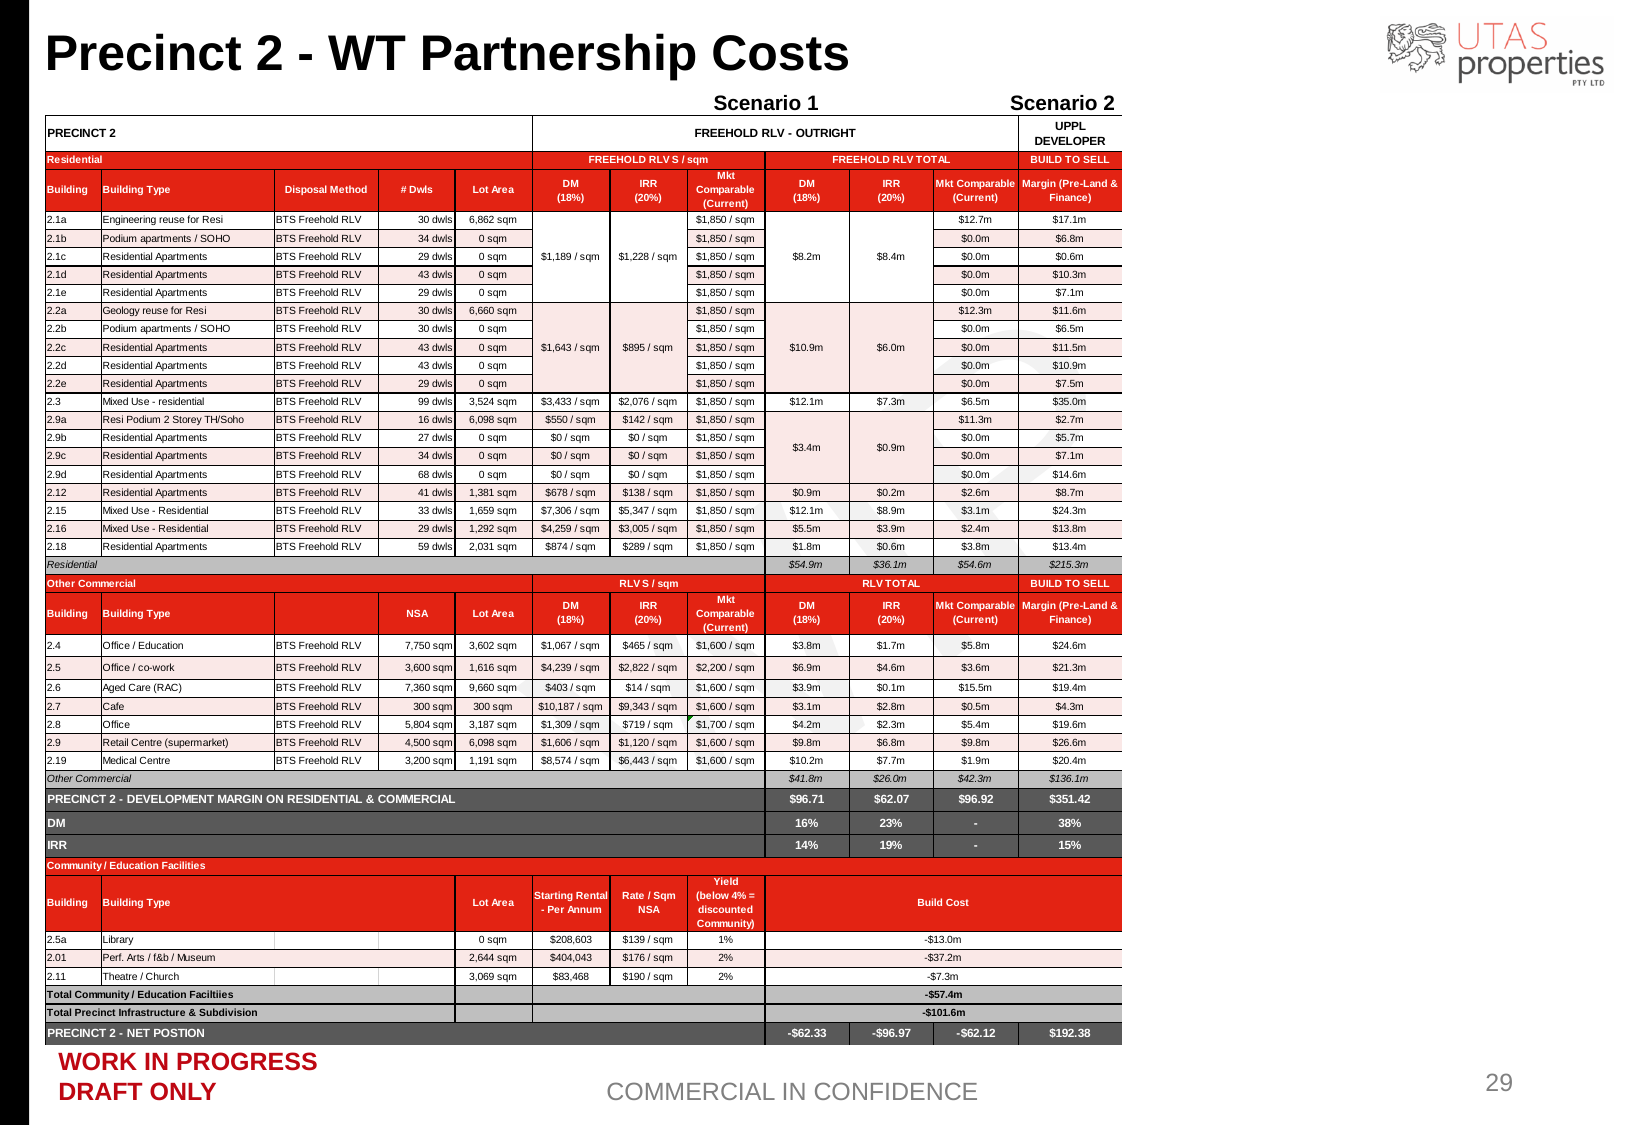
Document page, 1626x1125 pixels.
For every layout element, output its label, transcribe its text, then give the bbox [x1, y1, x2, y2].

text_box WORK IN PROGRESS DRAFT ONLY [58, 1046, 377, 1106]
title Precinct 2 - WT Partnership Costs [44, 27, 1380, 82]
text_box Scenario 1 [713, 89, 972, 115]
picture [1380, 16, 1614, 93]
picture [44, 115, 1123, 1046]
text_box Scenario 2 [1010, 89, 1269, 115]
